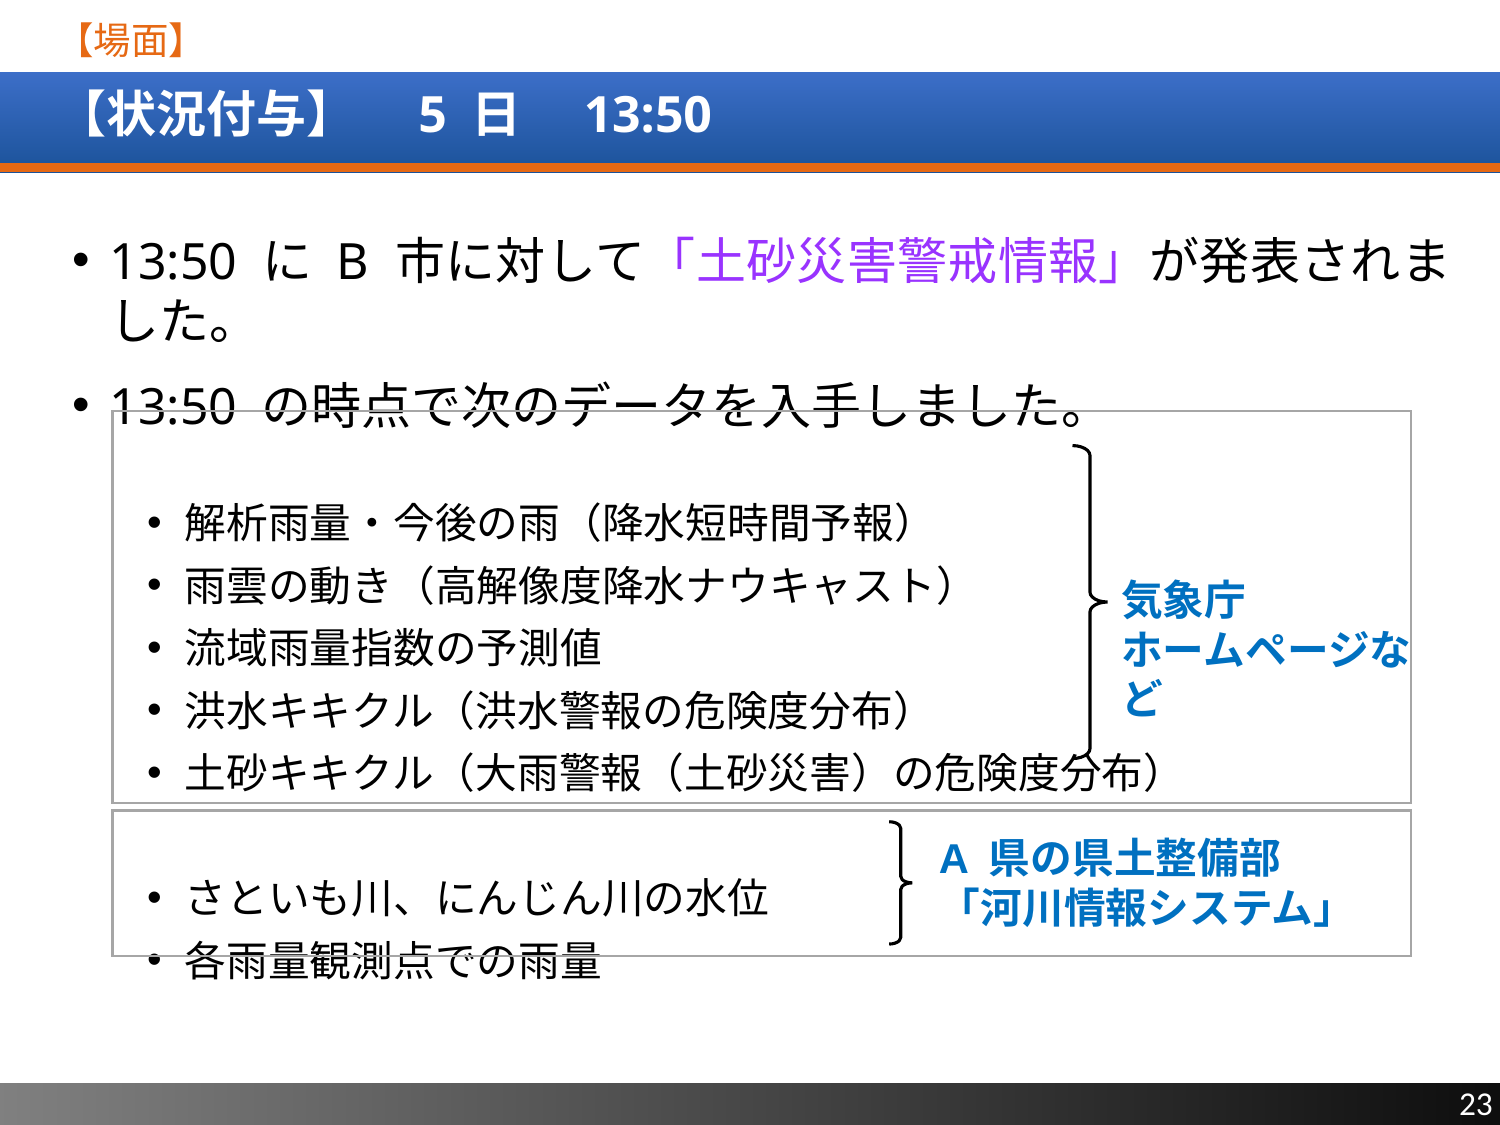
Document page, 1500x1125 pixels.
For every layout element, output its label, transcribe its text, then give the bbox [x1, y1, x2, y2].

text_box [111, 809, 1412, 957]
text_box [889, 821, 913, 945]
title 【状況付与】 5 日 13:50 [41, 60, 1336, 173]
list 【場面】 [41, 14, 1336, 60]
text_box A 県の県土整備部 「河川情報システム」 [924, 824, 1490, 940]
text_box 13:50 に B 市に対して「土砂災害警戒情報」が発表されました。 13:50 の時点で次のデータを入手しました。 解析雨量・今後の雨（降水短時間予報） 雨雲の動き（高解像度降水ナウキャスト） 流域雨量指数の予測値 洪水キキクル（洪水警報の危険度分布） 土砂キキクル（大雨警報（土砂災害）の危険度分布） さといも川、にんじん川の水位 各雨量観測点での雨量 [56, 221, 1467, 981]
text_box 気象庁 ホームページなど [1106, 565, 1458, 731]
text_box [1072, 445, 1108, 760]
text_box [111, 410, 1412, 804]
slide_number 23 [1170, 1072, 1500, 1125]
